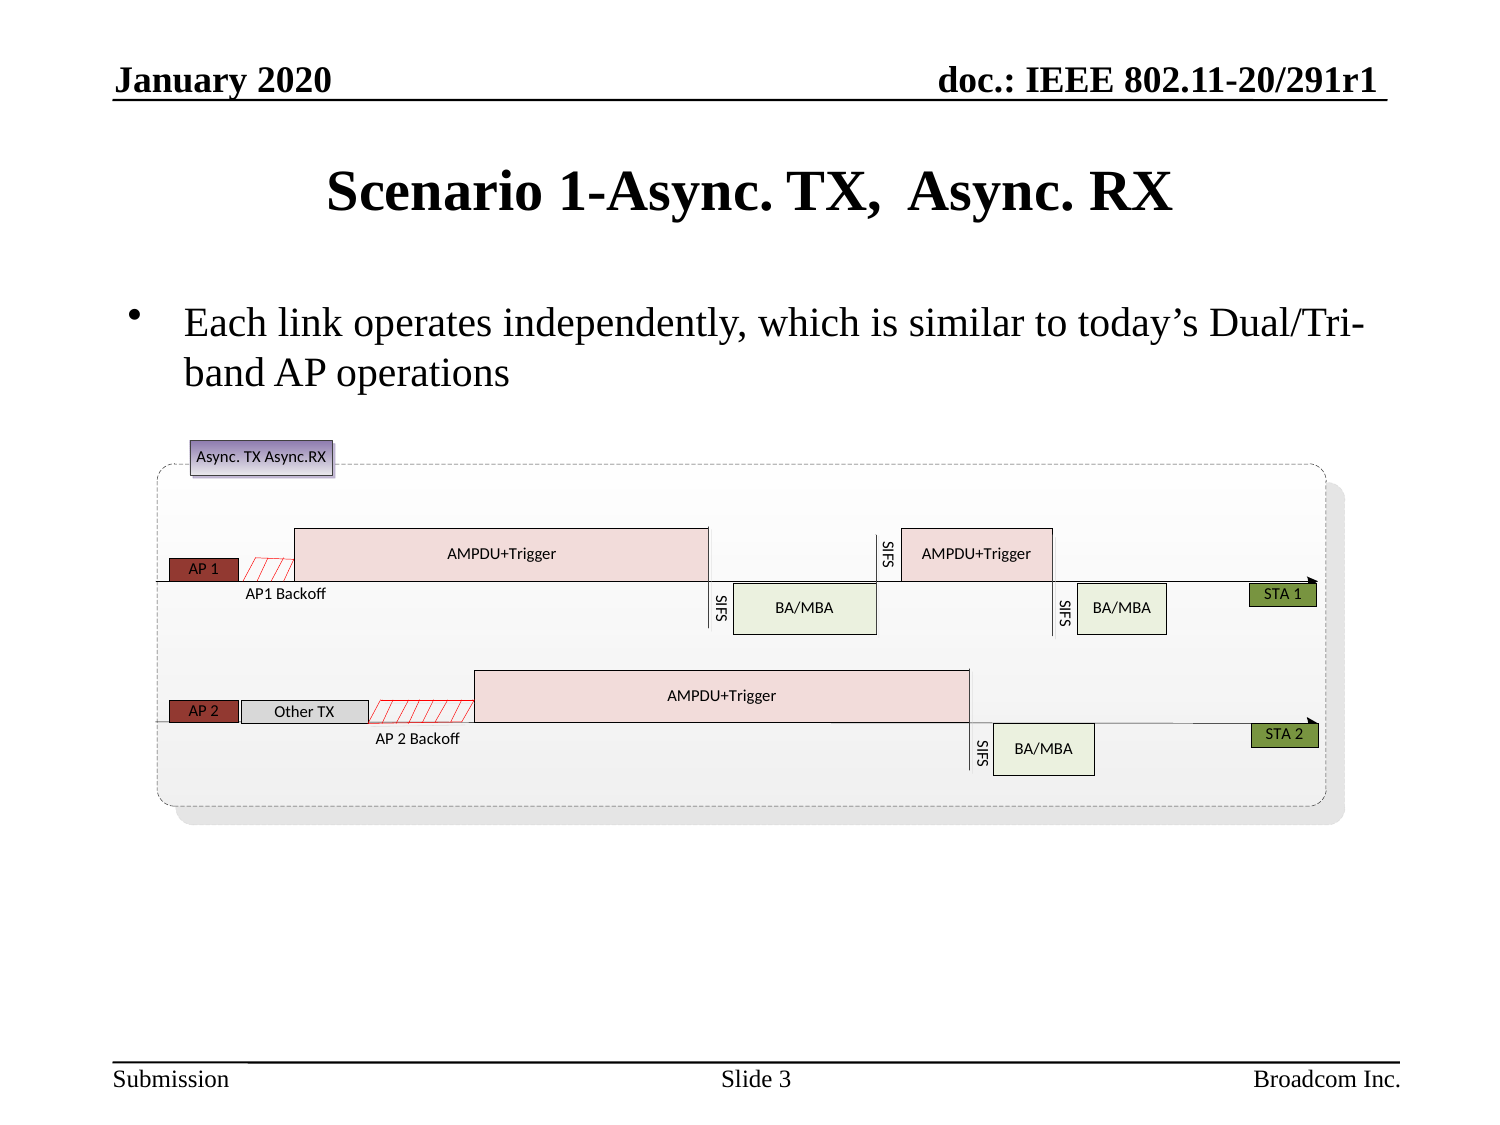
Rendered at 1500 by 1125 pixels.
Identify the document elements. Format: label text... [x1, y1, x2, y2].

slide_number Slide 3 [712, 1061, 800, 1093]
title Scenario 1-Async. TX, Async. RX [112, 99, 1388, 275]
list Each link operates independently, which is similar to today’s Dual/Tri-band AP operations [112, 287, 1388, 1088]
footer Broadcom Inc. [1250, 1061, 1402, 1093]
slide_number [114, 54, 335, 101]
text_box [152, 437, 1348, 828]
